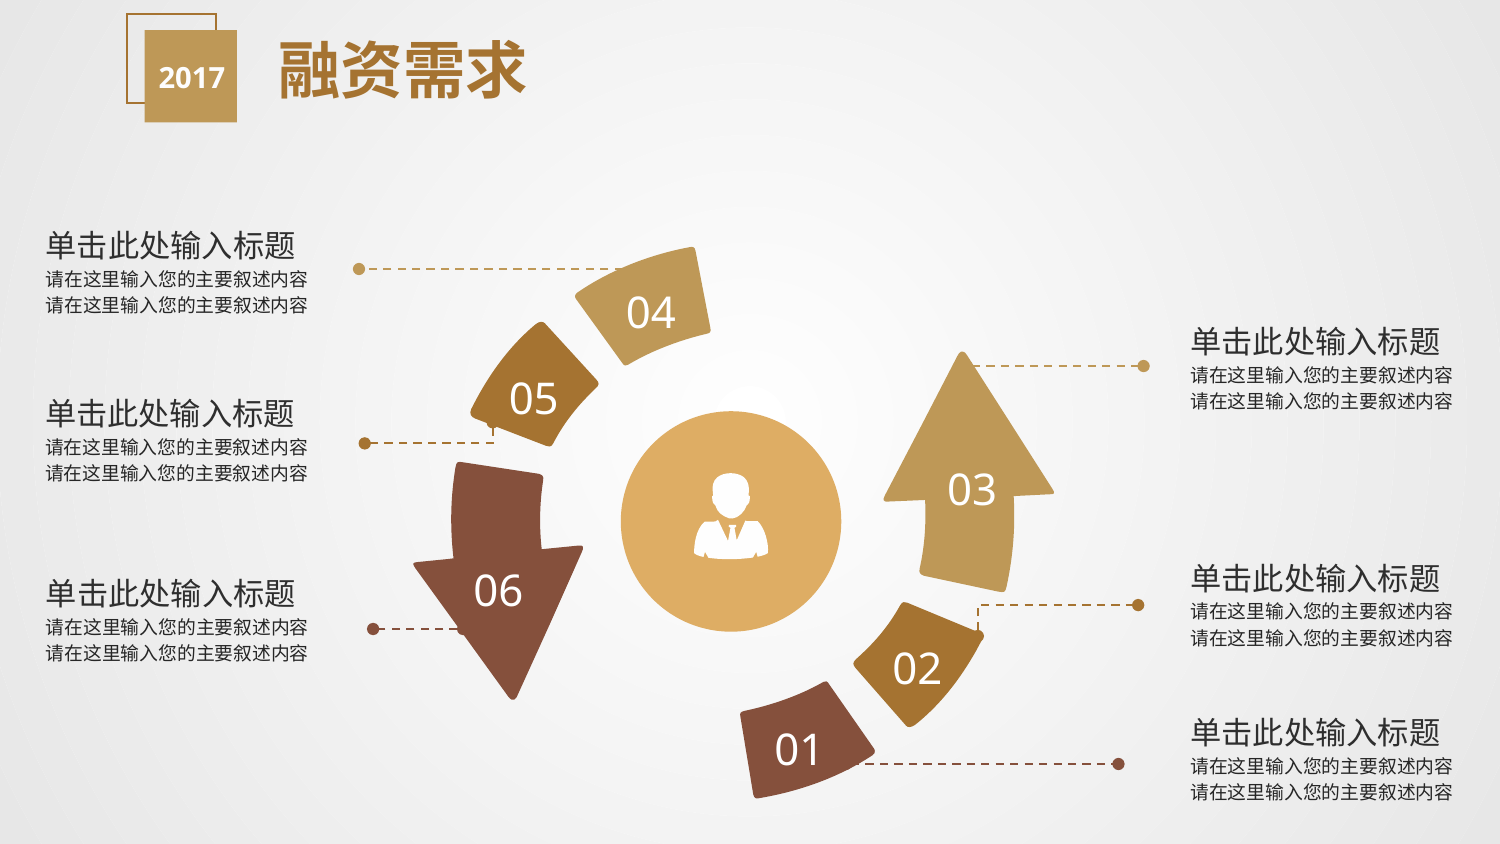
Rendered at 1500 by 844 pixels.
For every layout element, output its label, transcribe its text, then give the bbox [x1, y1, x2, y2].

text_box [579, 258, 710, 360]
text_box [364, 427, 464, 450]
text_box [366, 622, 418, 636]
text_box 融资需求 [263, 23, 544, 114]
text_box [620, 411, 842, 632]
text_box 单击此处输入标题 请在这里输入您的主要叙述内容 请在这里输入您的主要叙述内容 [34, 568, 365, 670]
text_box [127, 14, 244, 123]
text_box 单击此处输入标题 请在这里输入您的主要叙述内容 请在这里输入您的主要叙述内容 [1179, 553, 1500, 655]
text_box 单击此处输入标题 请在这里输入您的主要叙述内容 请在这里输入您的主要叙述内容 [33, 388, 364, 490]
text_box [1048, 359, 1150, 373]
text_box 单击此处输入标题 请在这里输入您的主要叙述内容 请在这里输入您的主要叙述内容 [1179, 316, 1500, 418]
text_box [854, 598, 988, 723]
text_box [418, 452, 590, 702]
text_box [988, 598, 1145, 635]
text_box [878, 352, 1048, 600]
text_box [740, 687, 871, 789]
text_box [464, 325, 599, 451]
text_box 单击此处输入标题 请在这里输入您的主要叙述内容 请在这里输入您的主要叙述内容 [1179, 707, 1500, 809]
text_box 单击此处输入标题 请在这里输入您的主要叙述内容 请在这里输入您的主要叙述内容 [34, 220, 365, 322]
text_box [871, 757, 1125, 771]
